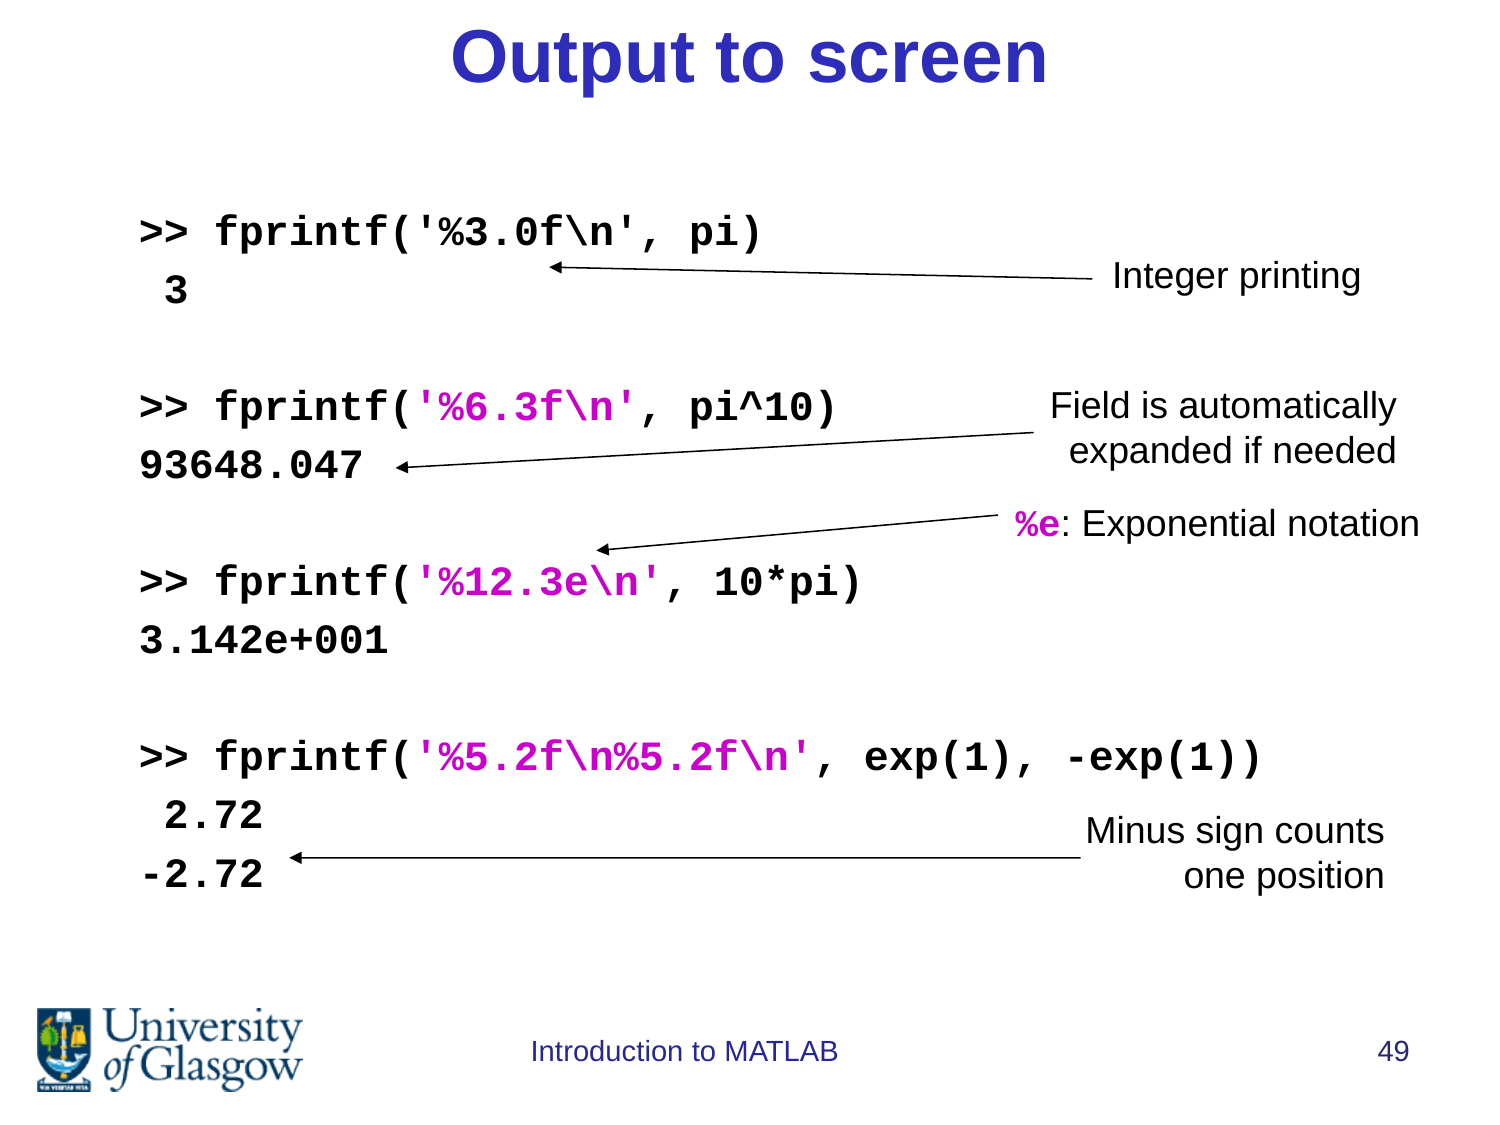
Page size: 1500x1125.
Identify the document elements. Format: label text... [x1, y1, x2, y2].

slide_number 49 [1074, 1024, 1425, 1103]
footer Introduction to MATLAB [447, 1024, 923, 1103]
text_box [596, 514, 999, 556]
text_box Integer printing [998, 243, 1377, 304]
text_box >> fprintf('%3.0f\n', pi) 3 >> fprintf('%6.3f\n', pi^10) 93648.047 >> fprintf('%12.3e\n', 10*pi) 3.142e+001 >> fprintf('%5.2f\n%5.2f\n', exp(1), -exp(1)) 2.72 -2.72 [123, 196, 1294, 903]
picture [37, 1008, 303, 1092]
text_box [395, 432, 1034, 474]
text_box Field is automatically expanded if needed [1033, 373, 1412, 479]
text_box [289, 851, 1081, 865]
text_box [549, 261, 1093, 279]
title Output to screen [0, 0, 1500, 114]
text_box Minus sign counts one position [1021, 798, 1400, 904]
text_box %e: Exponential notation [998, 491, 1436, 552]
